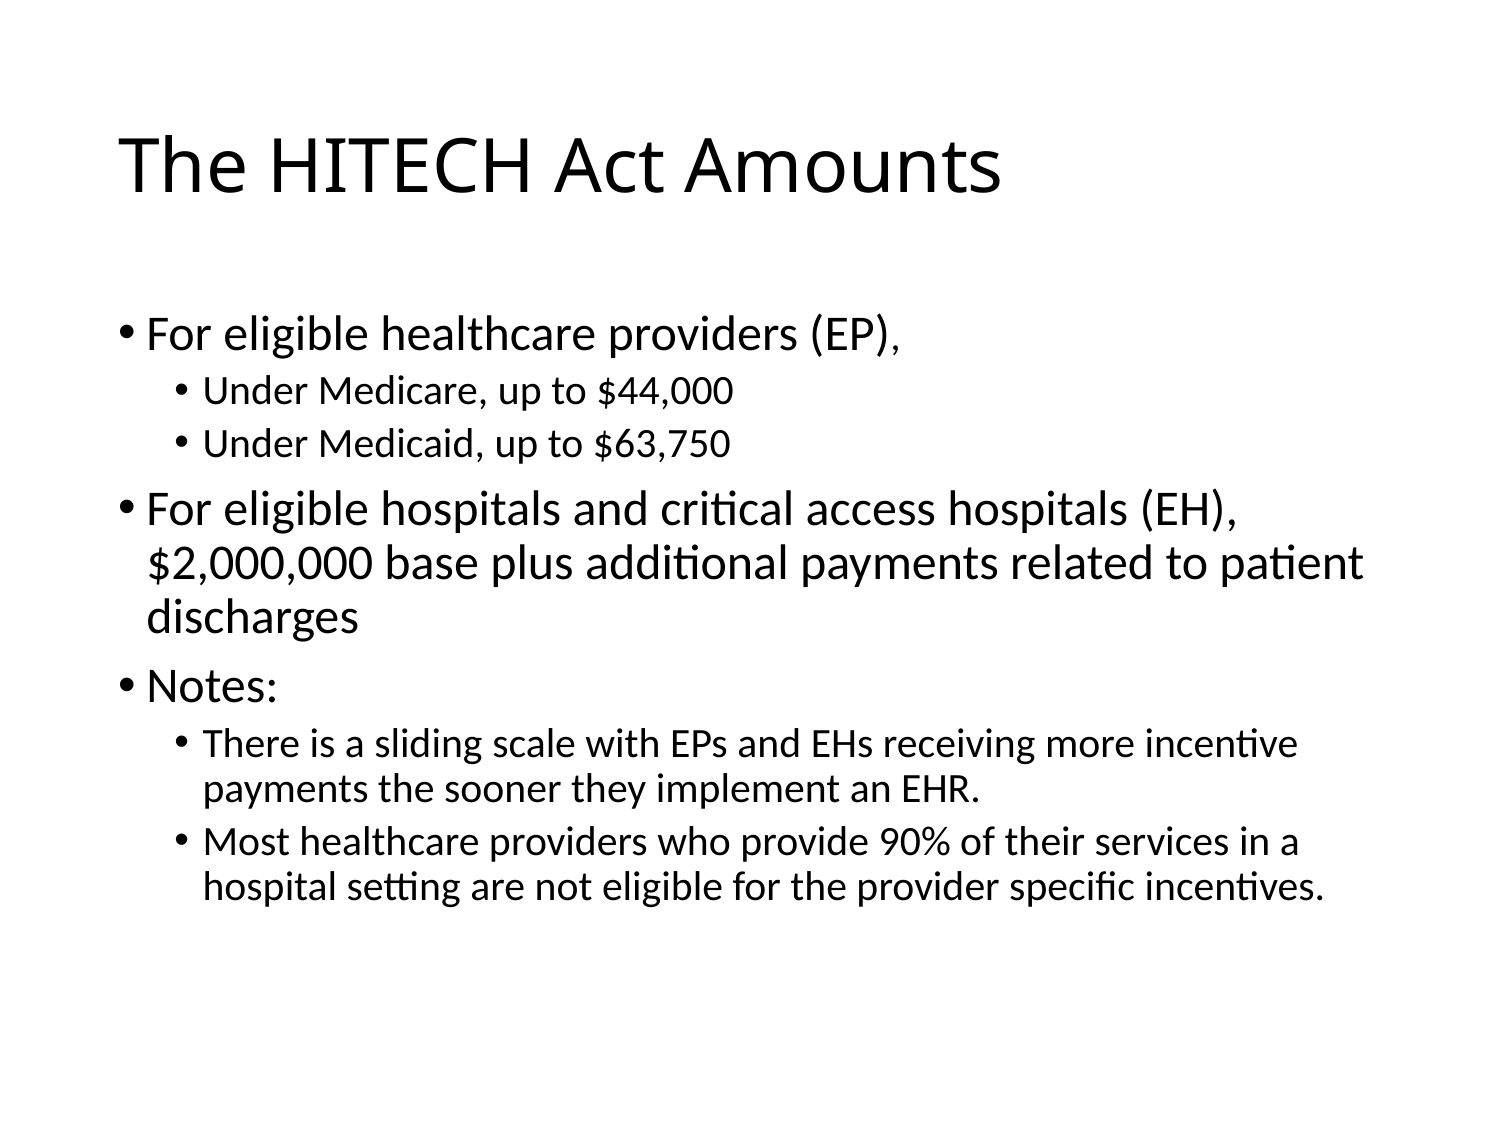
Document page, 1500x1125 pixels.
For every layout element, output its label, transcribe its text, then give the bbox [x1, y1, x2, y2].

list For eligible healthcare providers (EP), Under Medicare, up to $44,000 Under Medicaid, up to $63,750 For eligible hospitals and critical access hospitals (EH), $2,000,000 base plus additional payments related to patient discharges Notes: There is a sliding scale with EPs and EHs receiving more incentive payments the sooner they implement an EHR. Most healthcare providers who provide 90% of their services in a hospital setting are not eligible for the provider specific incentives. [103, 299, 1397, 1014]
title The HITECH Act Amounts [103, 59, 1397, 278]
